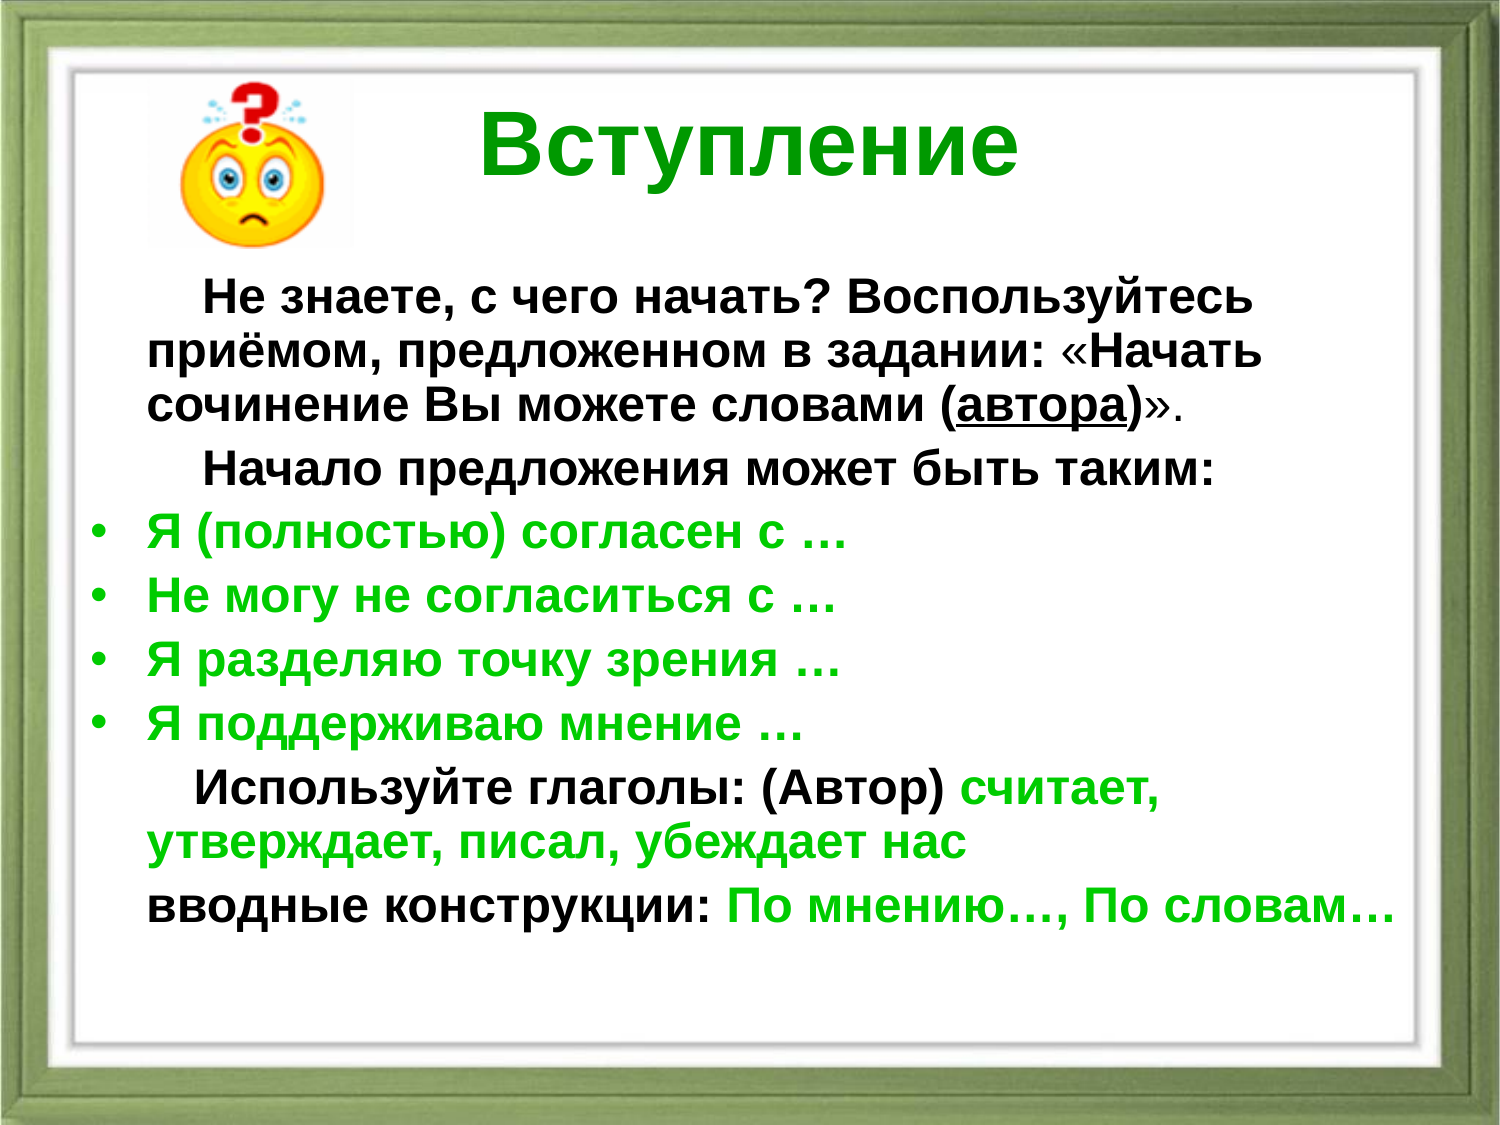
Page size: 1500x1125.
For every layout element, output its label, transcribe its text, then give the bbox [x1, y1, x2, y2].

list Не знаете, с чего начать? Воспользуйтесь приёмом, предложенном в задании: «Начать сочинение Вы можете словами (автора)». Начало предложения может быть таким: Я (полностью) согласен с … Не могу не согласиться с … Я разделяю точку зрения … Я поддерживаю мнение … Используйте глаголы: (Автор) считает, утверждает, писал, убеждает нас вводные конструкции: По мнению…, По словам… [74, 262, 1426, 1006]
picture [0, 0, 1500, 1125]
title Вступление [74, 44, 1426, 233]
